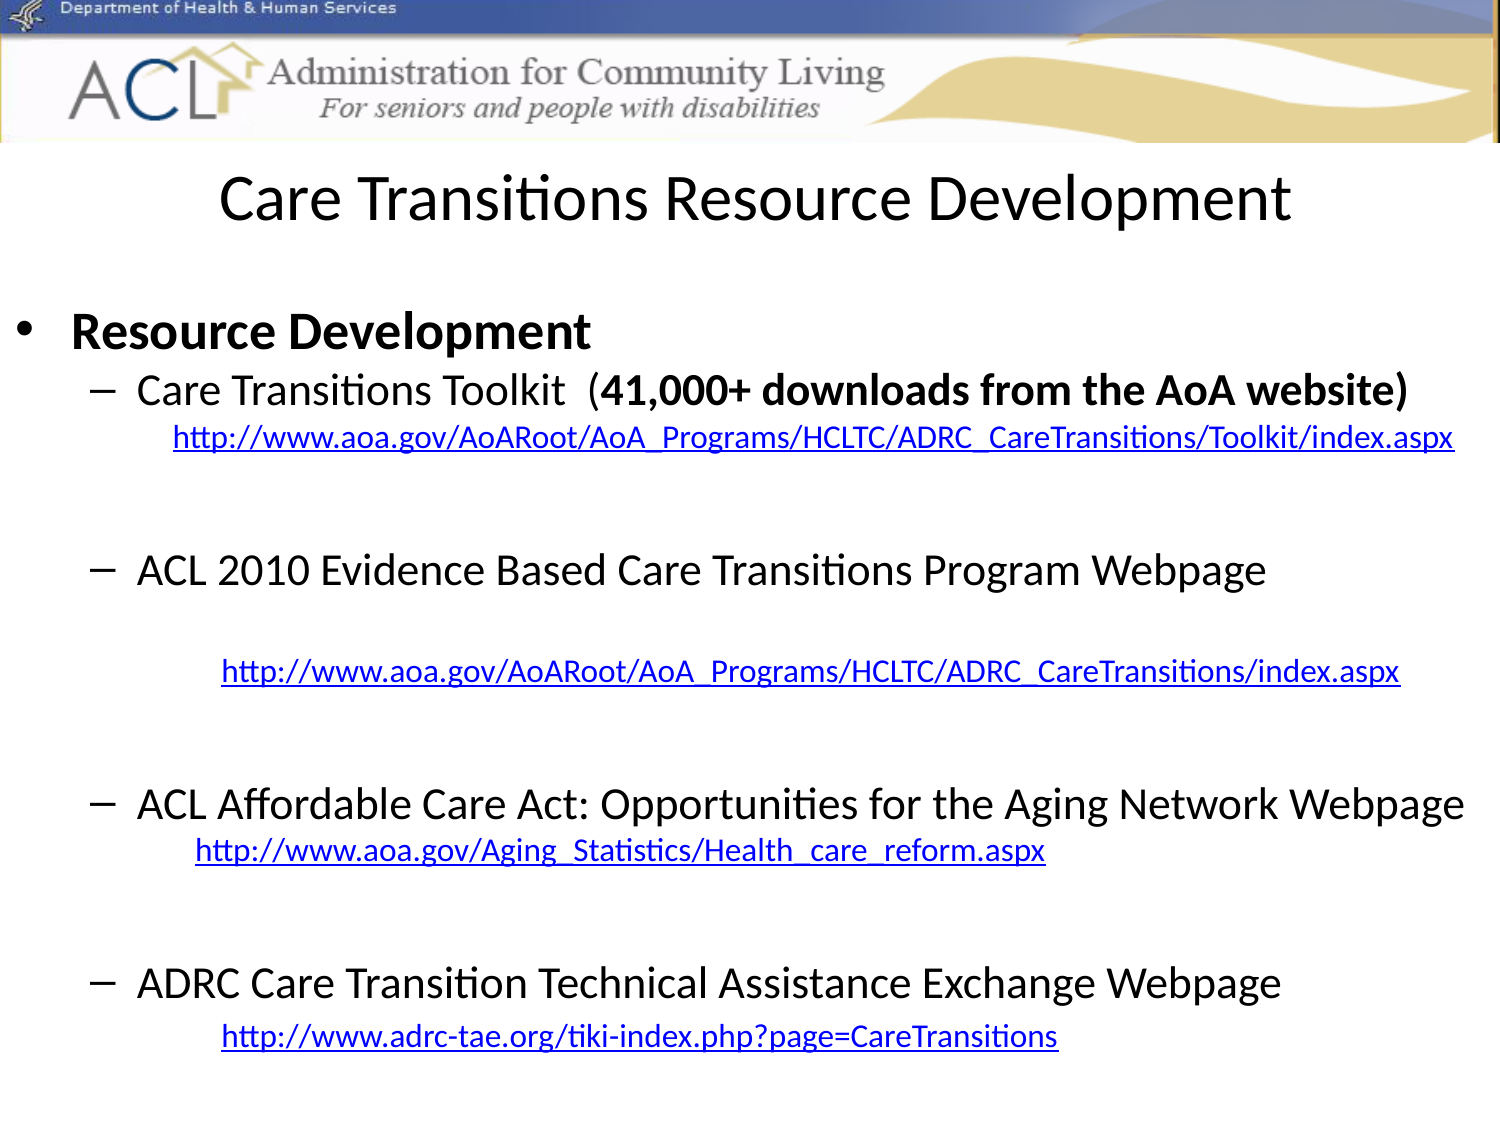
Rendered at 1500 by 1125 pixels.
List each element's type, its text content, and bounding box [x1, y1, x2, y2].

title Care Transitions Resource Development [0, 112, 1500, 262]
list Resource Development Care Transitions Toolkit (41,000+ downloads from the AoA website) http://www.aoa.gov/AoARoot/AoA_Programs/HCLTC/ADRC_CareTransitions/Toolkit/index.aspx ACL 2010 Evidence Based Care Transitions Program Webpage http://www.aoa.gov/AoARoot/AoA_Programs/HCLTC/ADRC_CareTransitions/index.aspx ACL Affordable Care Act: Opportunities for the Aging Network Webpage http://www.aoa.gov/Aging_Statistics/Health_care_reform.aspx ADRC Care Transition Technical Assistance Exchange Webpage http://www.adrc-tae.org/tiki-index.php?page=CareTransitions [0, 262, 1500, 1125]
picture [0, 0, 1500, 112]
text_box [14, 825, 1500, 931]
